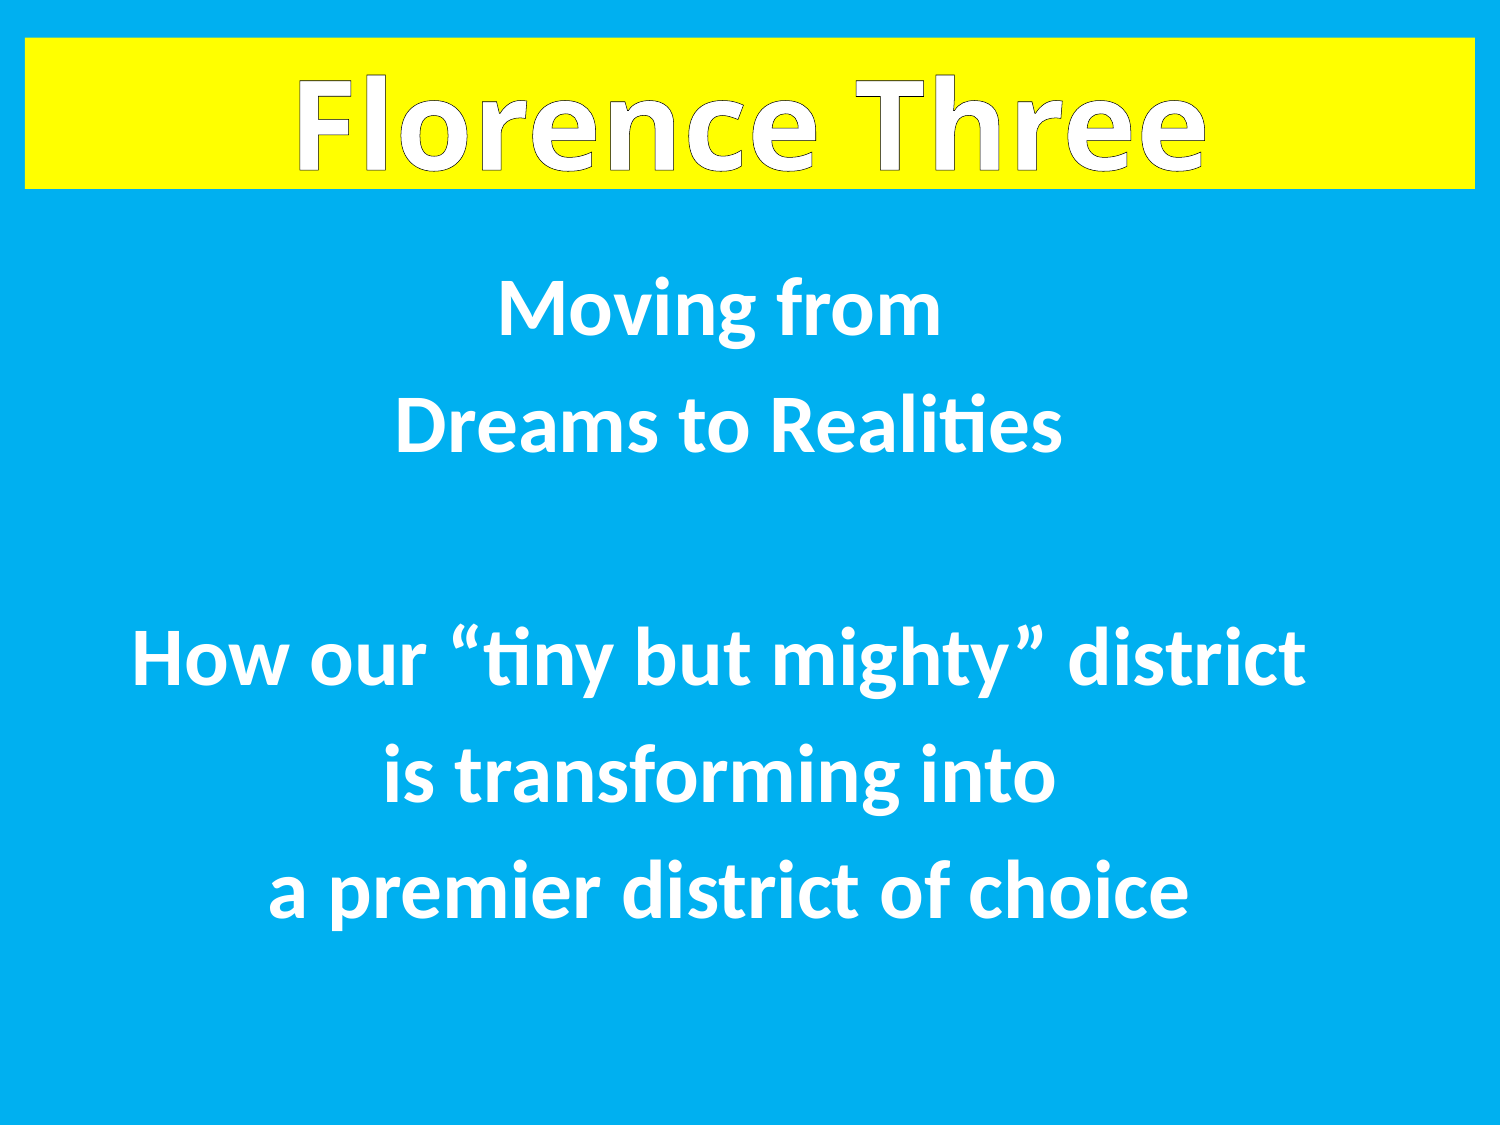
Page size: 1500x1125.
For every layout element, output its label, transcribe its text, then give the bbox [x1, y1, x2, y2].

list Moving from Dreams to Realities How our “tiny but mighty” district is transforming into a premier district of choice [54, 244, 1405, 1050]
text_box Florence Three [24, 37, 1475, 189]
